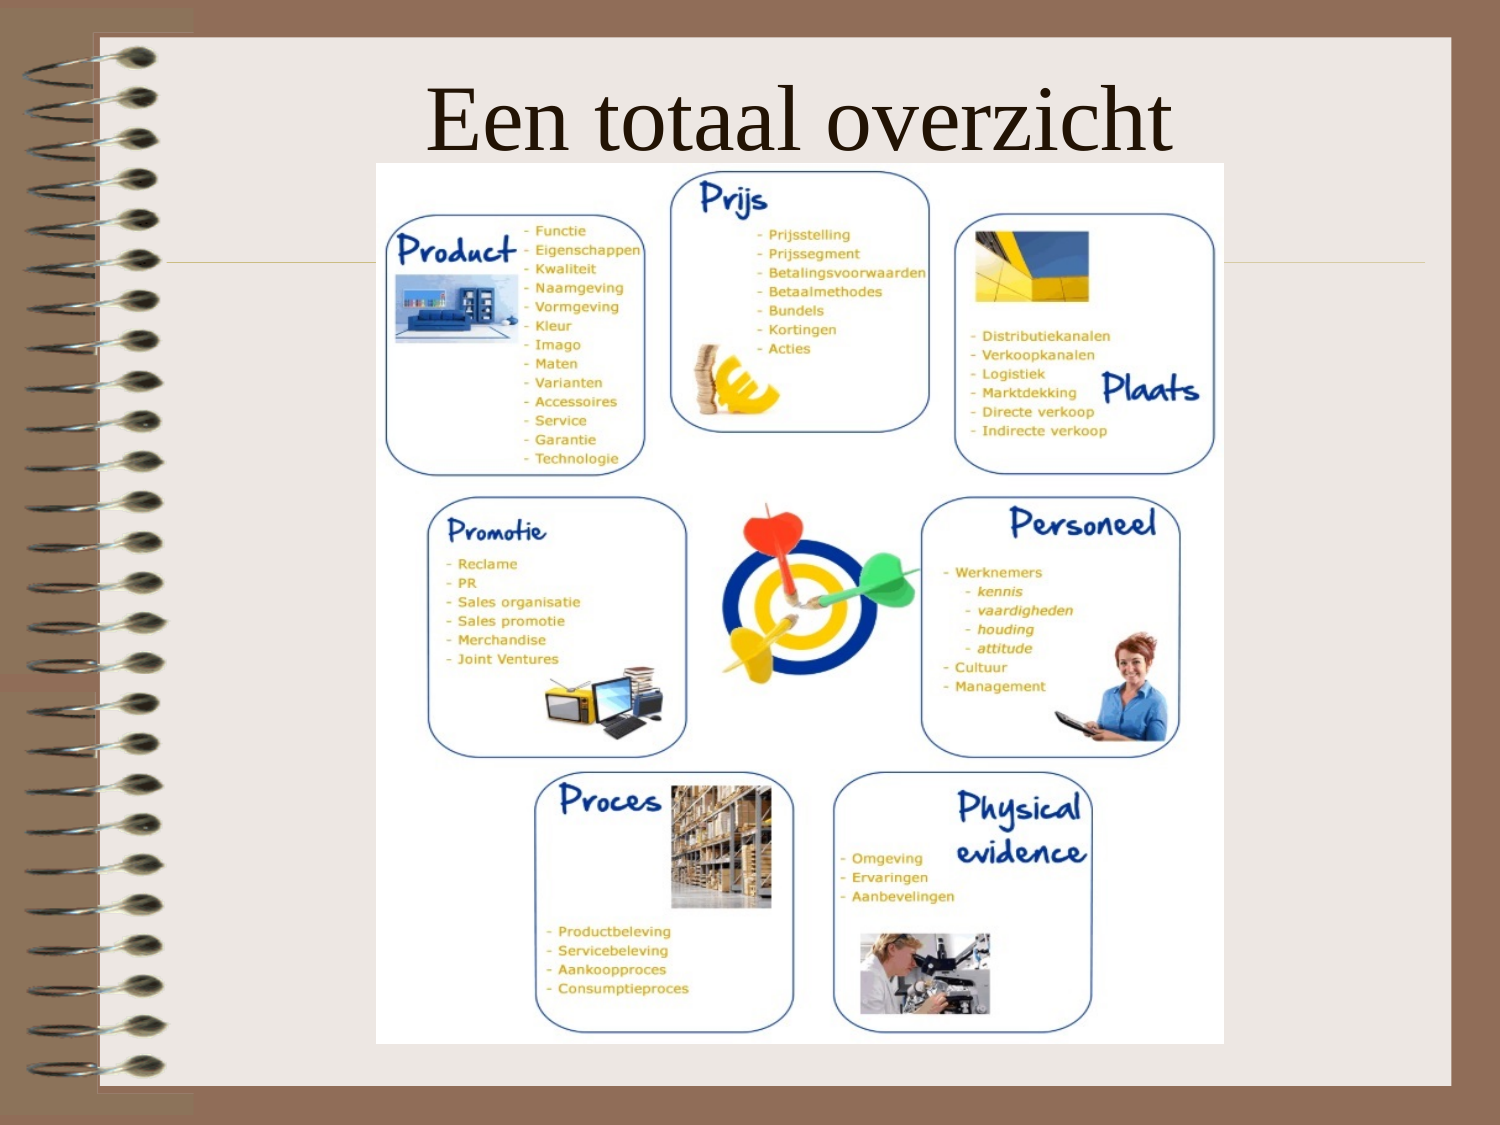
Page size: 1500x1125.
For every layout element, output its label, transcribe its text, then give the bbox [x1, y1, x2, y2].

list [375, 162, 1225, 1044]
picture [0, 692, 194, 1115]
title Een totaal overzicht [174, 62, 1425, 164]
picture [0, 8, 194, 674]
